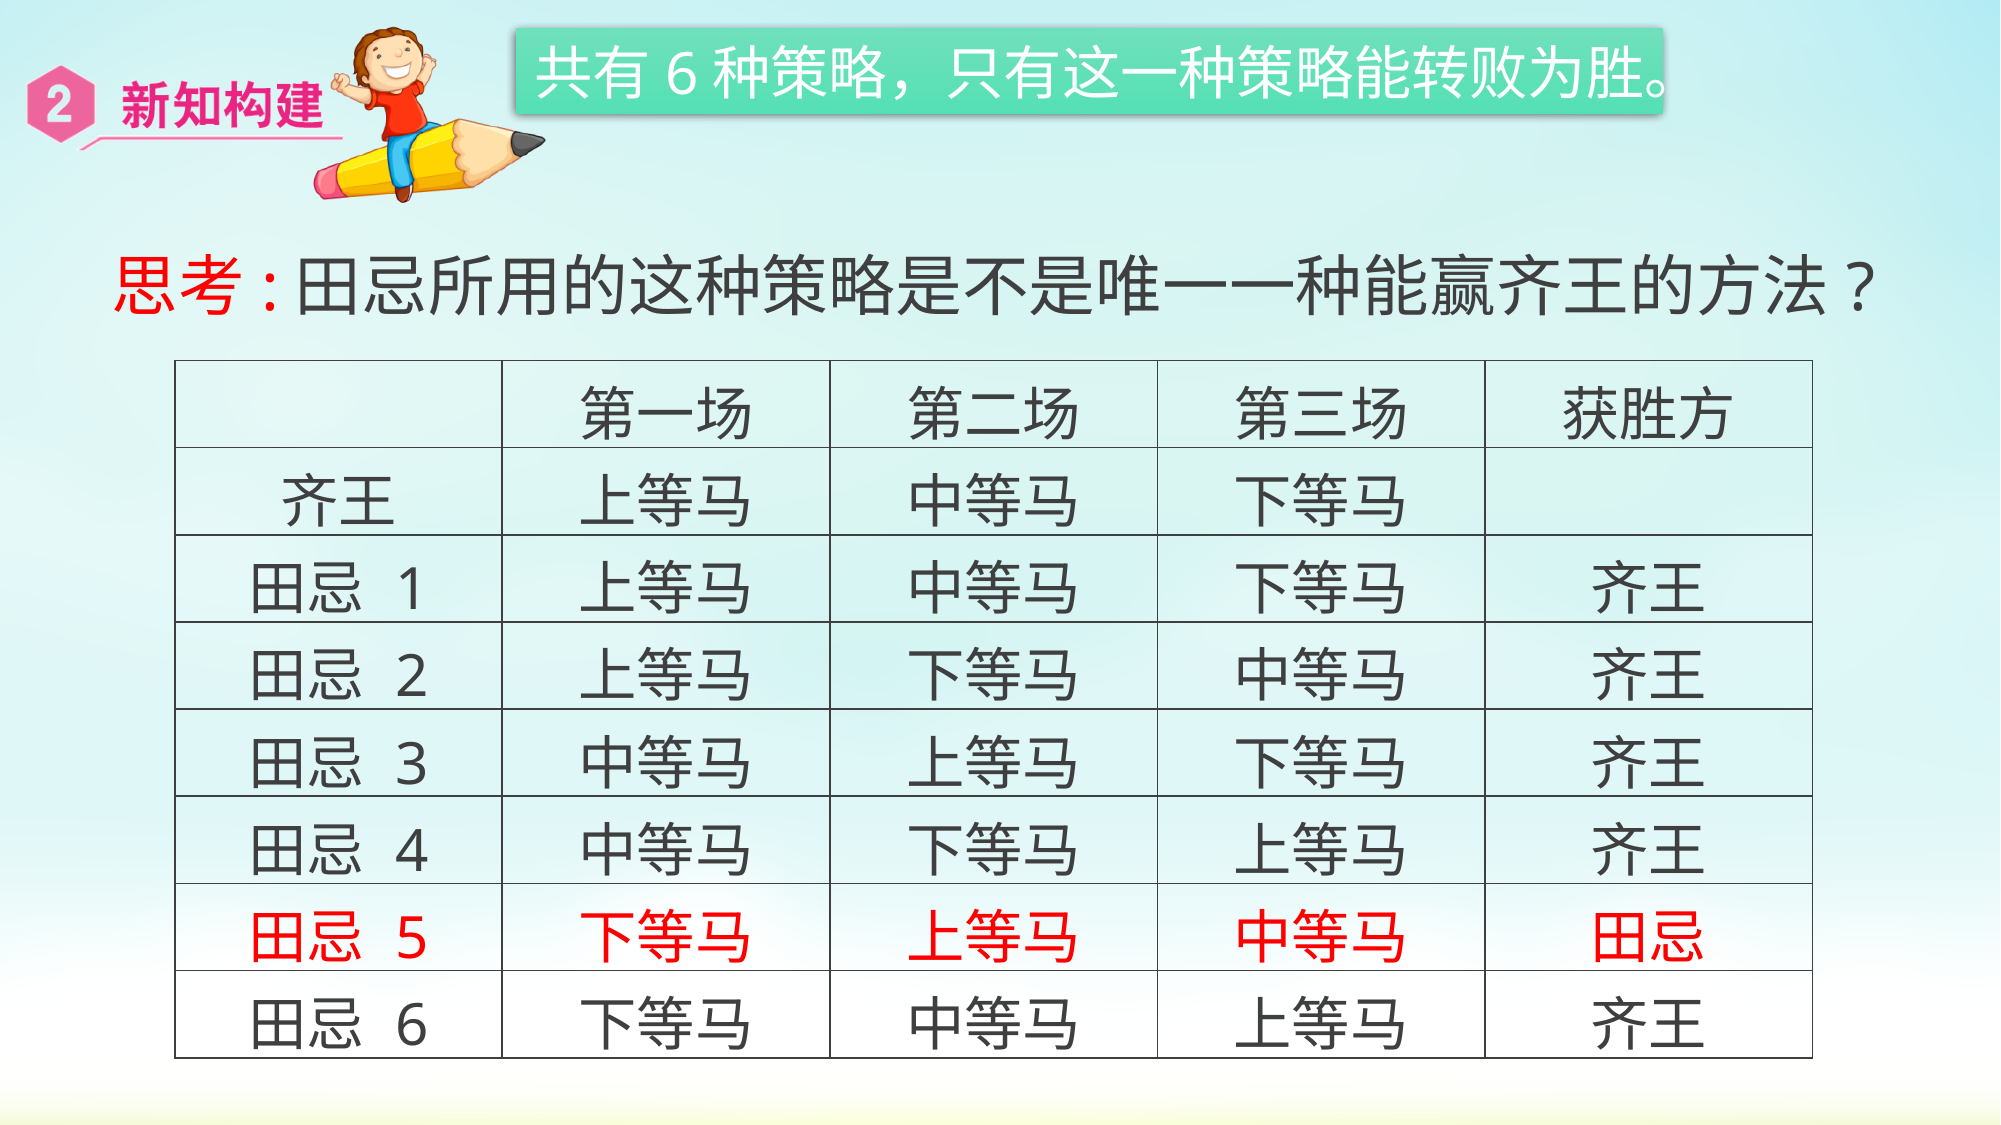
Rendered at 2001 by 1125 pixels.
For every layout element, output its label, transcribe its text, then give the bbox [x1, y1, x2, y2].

table_cell 下等马 [831, 623, 1157, 708]
table_cell 田忌 [1486, 884, 1812, 970]
table_cell 齐王 [176, 448, 501, 534]
table_header 第一场 [503, 361, 829, 447]
table_cell 田忌 6 [176, 971, 501, 1057]
table_cell 田忌 3 [176, 710, 501, 795]
table_cell 中等马 [831, 971, 1157, 1057]
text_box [14, 22, 551, 208]
table_header 第二场 [831, 361, 1157, 447]
table_cell 齐王 [1486, 710, 1812, 795]
table_cell [1486, 448, 1812, 534]
table_header 第三场 [1158, 361, 1484, 447]
table_cell 中等马 [503, 710, 829, 795]
table_cell 上等马 [503, 536, 829, 621]
table_cell 齐王 [1486, 797, 1812, 883]
table_cell 田忌 5 [176, 884, 501, 970]
table_cell 上等马 [831, 884, 1157, 970]
text_box 思考:田忌所用的这种策略是不是唯一一种能赢齐王的方法? [96, 236, 1949, 331]
table_cell 下等马 [831, 797, 1157, 883]
table_cell 中等马 [1158, 884, 1484, 970]
table_cell 下等马 [1158, 710, 1484, 795]
table_cell 齐王 [1486, 536, 1812, 621]
table_cell 下等马 [503, 971, 829, 1057]
table_cell 田忌 4 [176, 797, 501, 883]
text_box 共有6种策略，只有这一种策略能转败为胜。 [551, 28, 1663, 114]
table_cell 上等马 [831, 710, 1157, 795]
table_header 获胜方 [1486, 361, 1812, 447]
table_cell 田忌 1 [176, 536, 501, 621]
table_cell 下等马 [503, 884, 829, 970]
table_cell 中等马 [831, 448, 1157, 534]
table_cell 中等马 [1158, 623, 1484, 708]
table_header [176, 361, 501, 447]
picture [0, 0, 2001, 1125]
table_cell 中等马 [831, 536, 1157, 621]
table_cell 田忌 2 [176, 623, 501, 708]
table_cell 下等马 [1158, 536, 1484, 621]
table_cell 上等马 [1158, 797, 1484, 883]
table_cell 上等马 [503, 448, 829, 534]
table_cell 齐王 [1486, 623, 1812, 708]
table_cell 上等马 [503, 623, 829, 708]
table_cell 上等马 [1158, 971, 1484, 1057]
table_cell 齐王 [1486, 971, 1812, 1057]
table_cell 中等马 [503, 797, 829, 883]
table_cell 下等马 [1158, 448, 1484, 534]
